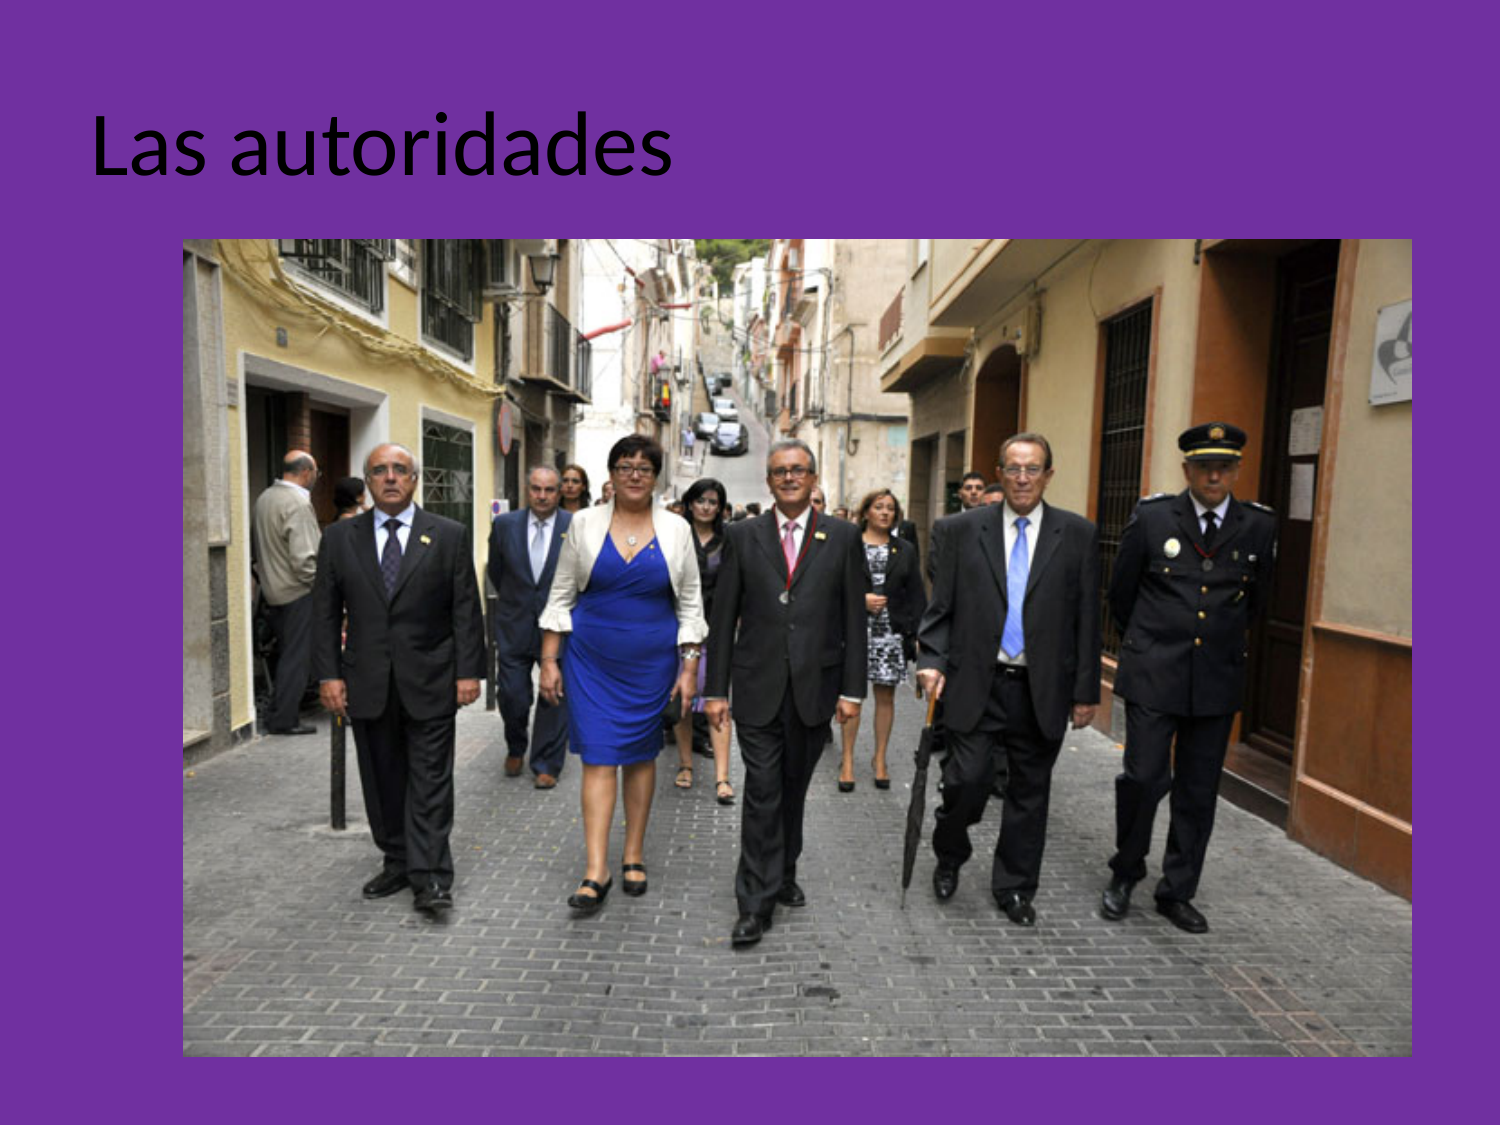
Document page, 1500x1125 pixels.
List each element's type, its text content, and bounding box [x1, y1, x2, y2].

title Las autoridades [75, 45, 1425, 233]
picture [182, 239, 1412, 1057]
